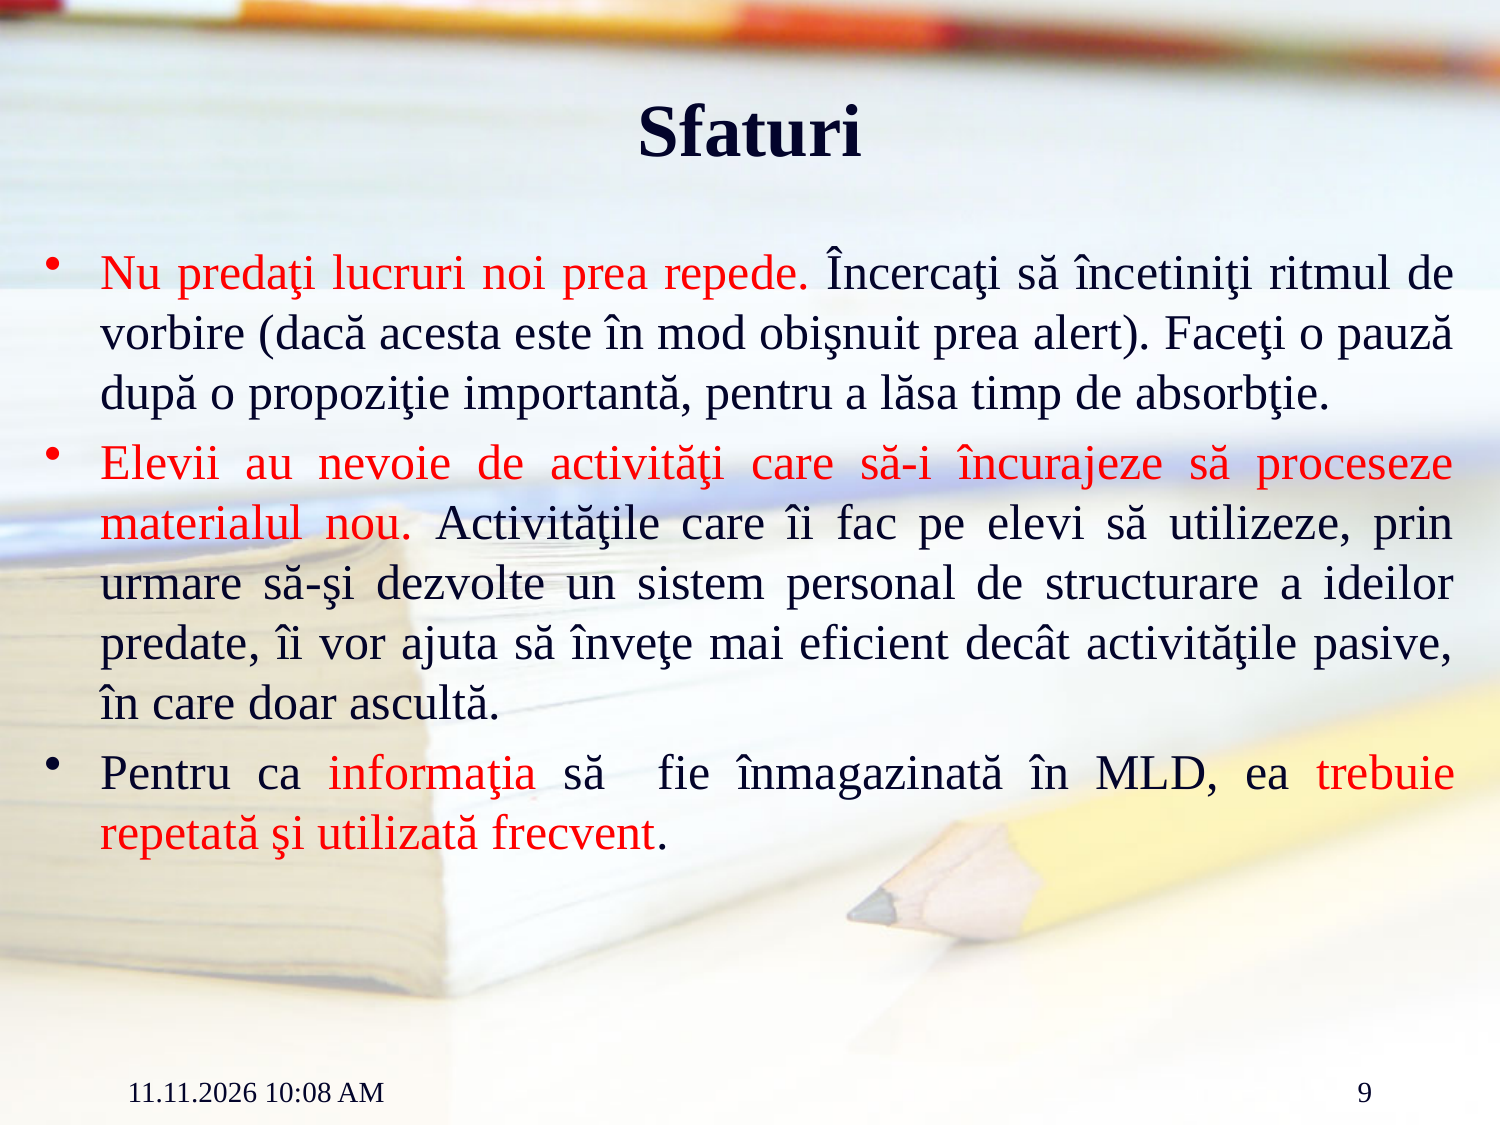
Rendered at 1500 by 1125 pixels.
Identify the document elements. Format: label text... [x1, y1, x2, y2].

list Nu predaţi lucruri noi prea repede. Încercaţi să încetiniţi ritmul de vorbire (dacă acesta este în mod obişnuit prea alert). Faceţi o pauză după o propoziţie importantă, pentru a lăsa timp de absorbţie. Elevii au nevoie de activităţi care să-i încurajeze să proceseze materialul nou. Activităţile care îi fac pe elevi să utilizeze, prin urmare să-şi dezvolte un sistem personal de structurare a ideilor predate, îi vor ajuta să înveţe mai eficient decât activităţile pasive, în care doar ascultă. Pentru ca informaţia să fie înmagazinată în MLD, ea trebuie repetată şi utilizată frecvent. [29, 231, 1471, 1044]
title Sfaturi [29, 32, 1471, 221]
picture [0, 0, 1500, 1125]
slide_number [112, 1065, 426, 1114]
slide_number 9 [1074, 1065, 1388, 1114]
